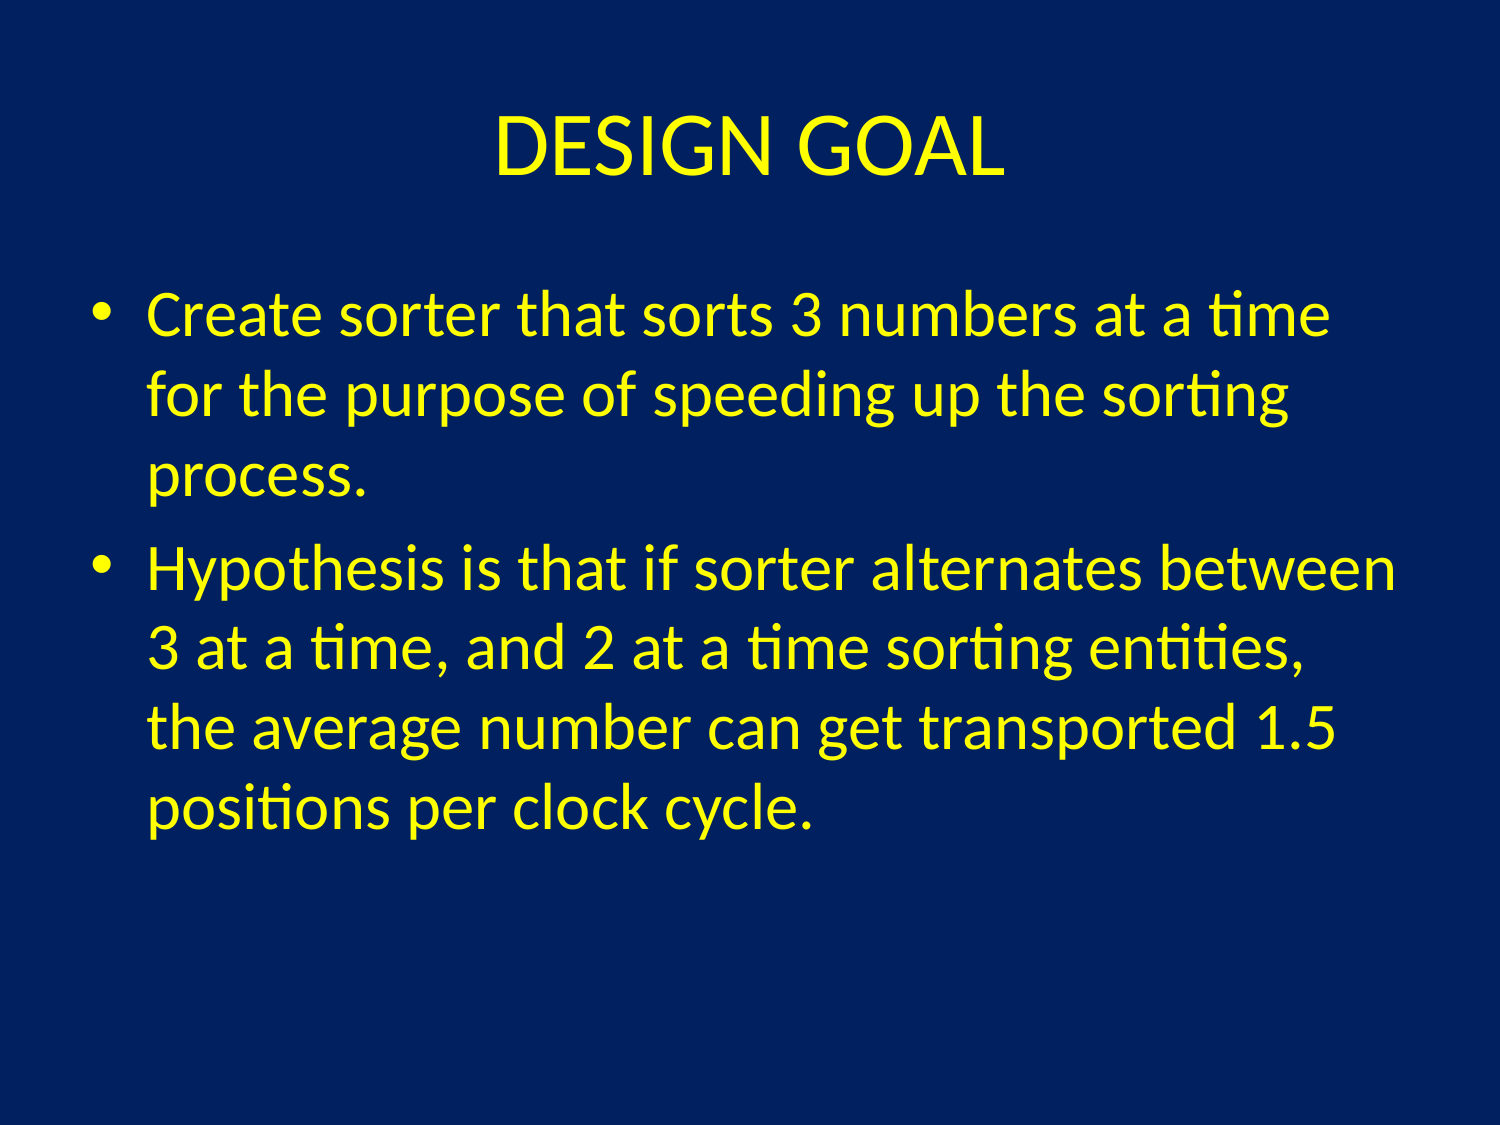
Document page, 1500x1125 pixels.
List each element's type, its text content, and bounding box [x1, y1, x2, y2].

list Create sorter that sorts 3 numbers at a time for the purpose of speeding up the sorting process. Hypothesis is that if sorter alternates between 3 at a time, and 2 at a time sorting entities, the average number can get transported 1.5 positions per clock cycle. [75, 262, 1425, 1005]
title DESIGN GOAL [75, 45, 1425, 233]
